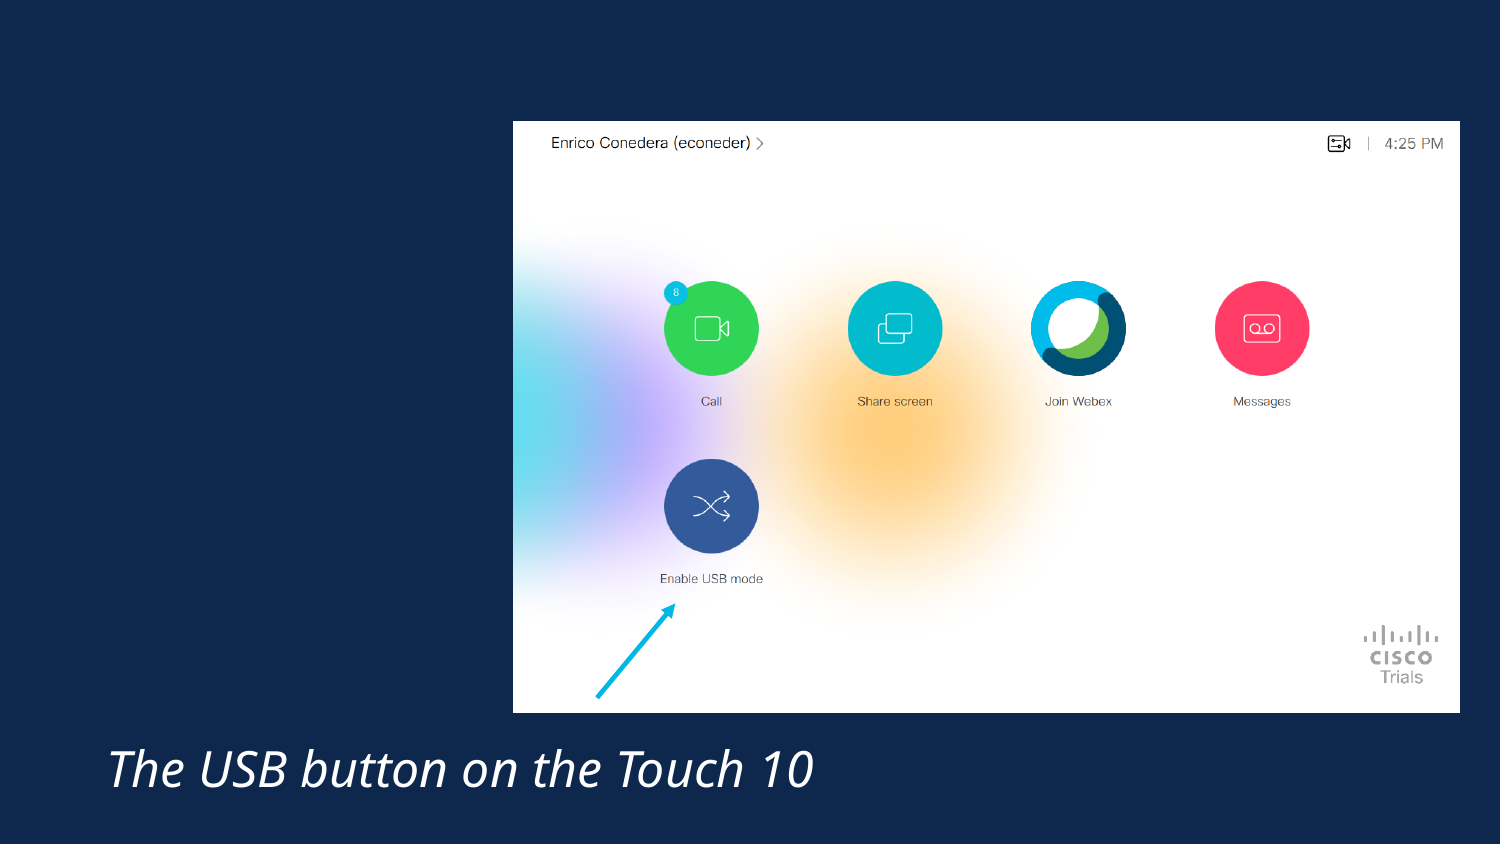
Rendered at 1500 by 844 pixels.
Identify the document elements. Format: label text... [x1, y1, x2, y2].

list The USB button on the Touch 10 [37, 724, 884, 811]
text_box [596, 603, 676, 699]
picture [512, 121, 1460, 714]
